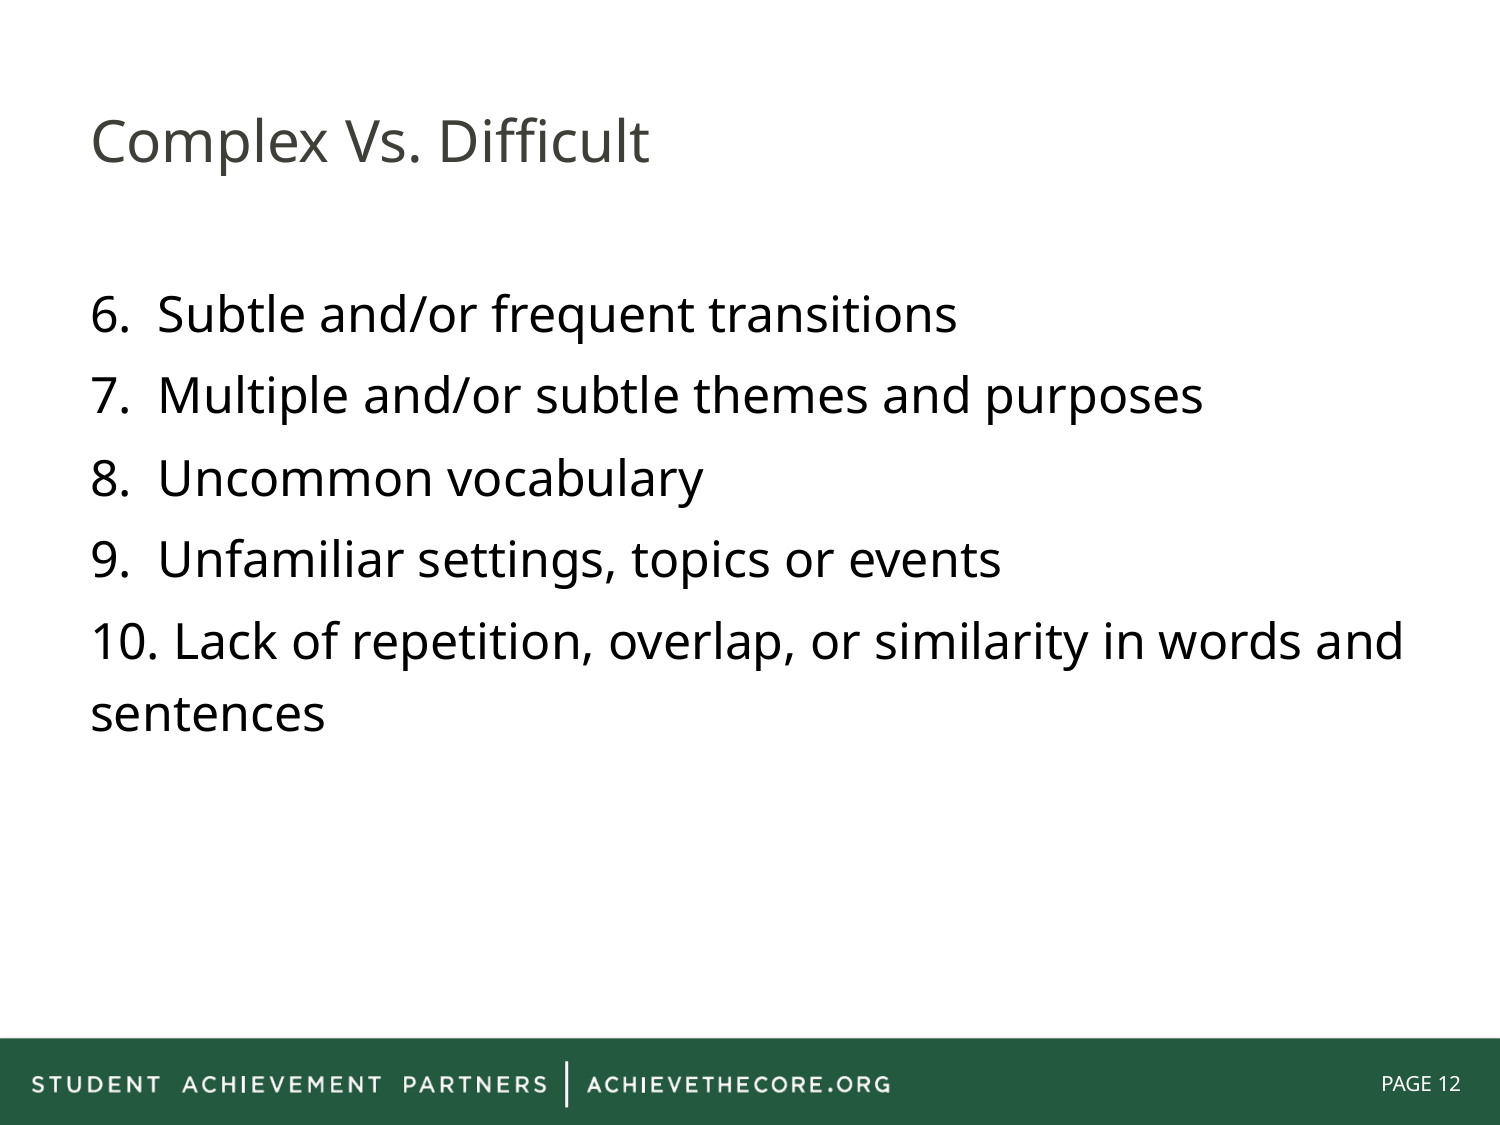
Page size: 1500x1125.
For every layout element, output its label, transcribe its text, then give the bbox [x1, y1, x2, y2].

list 6. Subtle and/or frequent transitions 7. Multiple and/or subtle themes and purposes 8. Uncommon vocabulary 9. Unfamiliar settings, topics or events 10. Lack of repetition, overlap, or similarity in words and sentences [75, 262, 1425, 1005]
title Complex Vs. Difficult [75, 45, 1425, 233]
